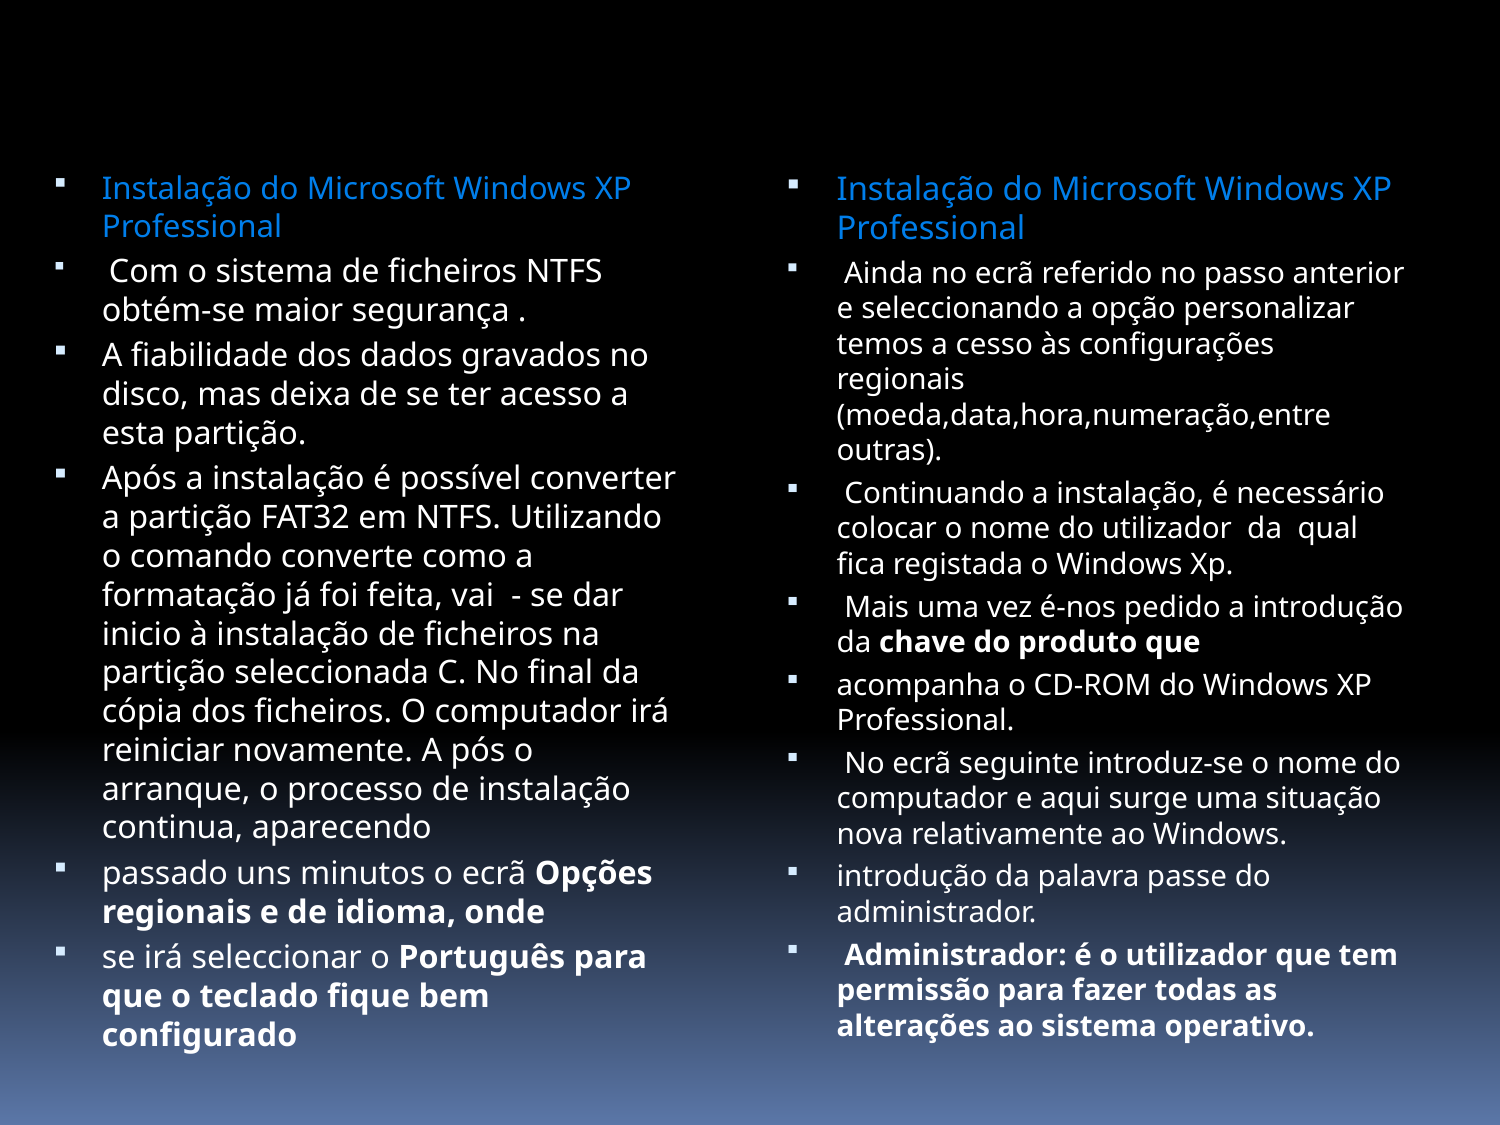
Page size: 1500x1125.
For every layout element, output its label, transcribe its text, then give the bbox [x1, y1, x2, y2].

list Instalação do Microsoft Windows XP Professional Com o sistema de ficheiros NTFS obtém-se maior segurança . A fiabilidade dos dados gravados no disco, mas deixa de se ter acesso a esta partição. Após a instalação é possível converter a partição FAT32 em NTFS. Utilizando o comando converte como a formatação já foi feita, vai - se dar inicio à instalação de ficheiros na partição seleccionada C. No final da cópia dos ficheiros. O computador irá reiniciar novamente. A pós o arranque, o processo de instalação continua, aparecendo passado uns minutos o ecrã Opções regionais e de idioma, onde se irá seleccionar o Português para que o teclado fique bem configurado [29, 160, 692, 1094]
list Instalação do Microsoft Windows XP Professional Ainda no ecrã referido no passo anterior e seleccionando a opção personalizar temos a cesso às configurações regionais (moeda,data,hora,numeração,entre outras). Continuando a instalação, é necessário colocar o nome do utilizador da qual fica registada o Windows Xp. Mais uma vez é-nos pedido a introdução da chave do produto que acompanha o CD-ROM do Windows XP Professional. No ecrã seguinte introduz-se o nome do computador e aqui surge uma situação nova relativamente ao Windows. introdução da palavra passe do administrador. Administrador: é o utilizador que tem permissão para fazer todas as alterações ao sistema operativo. [761, 160, 1425, 1094]
